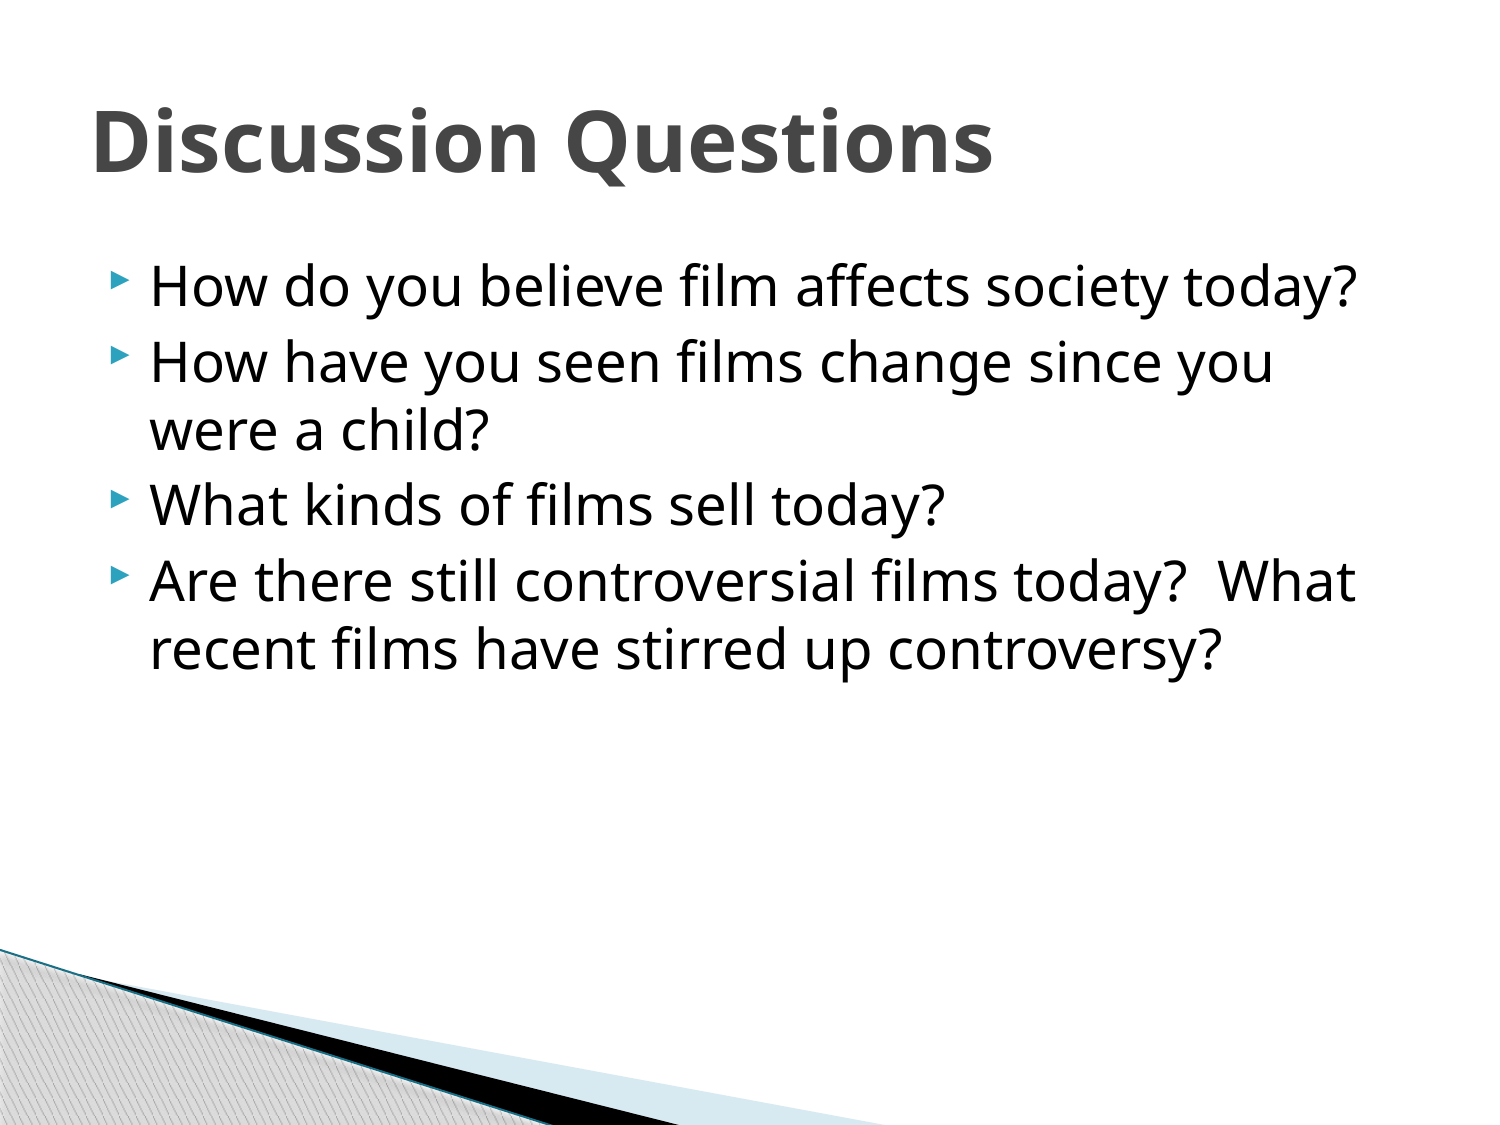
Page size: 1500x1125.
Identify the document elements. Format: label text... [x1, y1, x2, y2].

list How do you believe film affects society today? How have you seen films change since you were a child? What kinds of films sell today? Are there still controversial films today? What recent films have stirred up controversy? [75, 243, 1425, 986]
title Discussion Questions [75, 45, 1425, 233]
